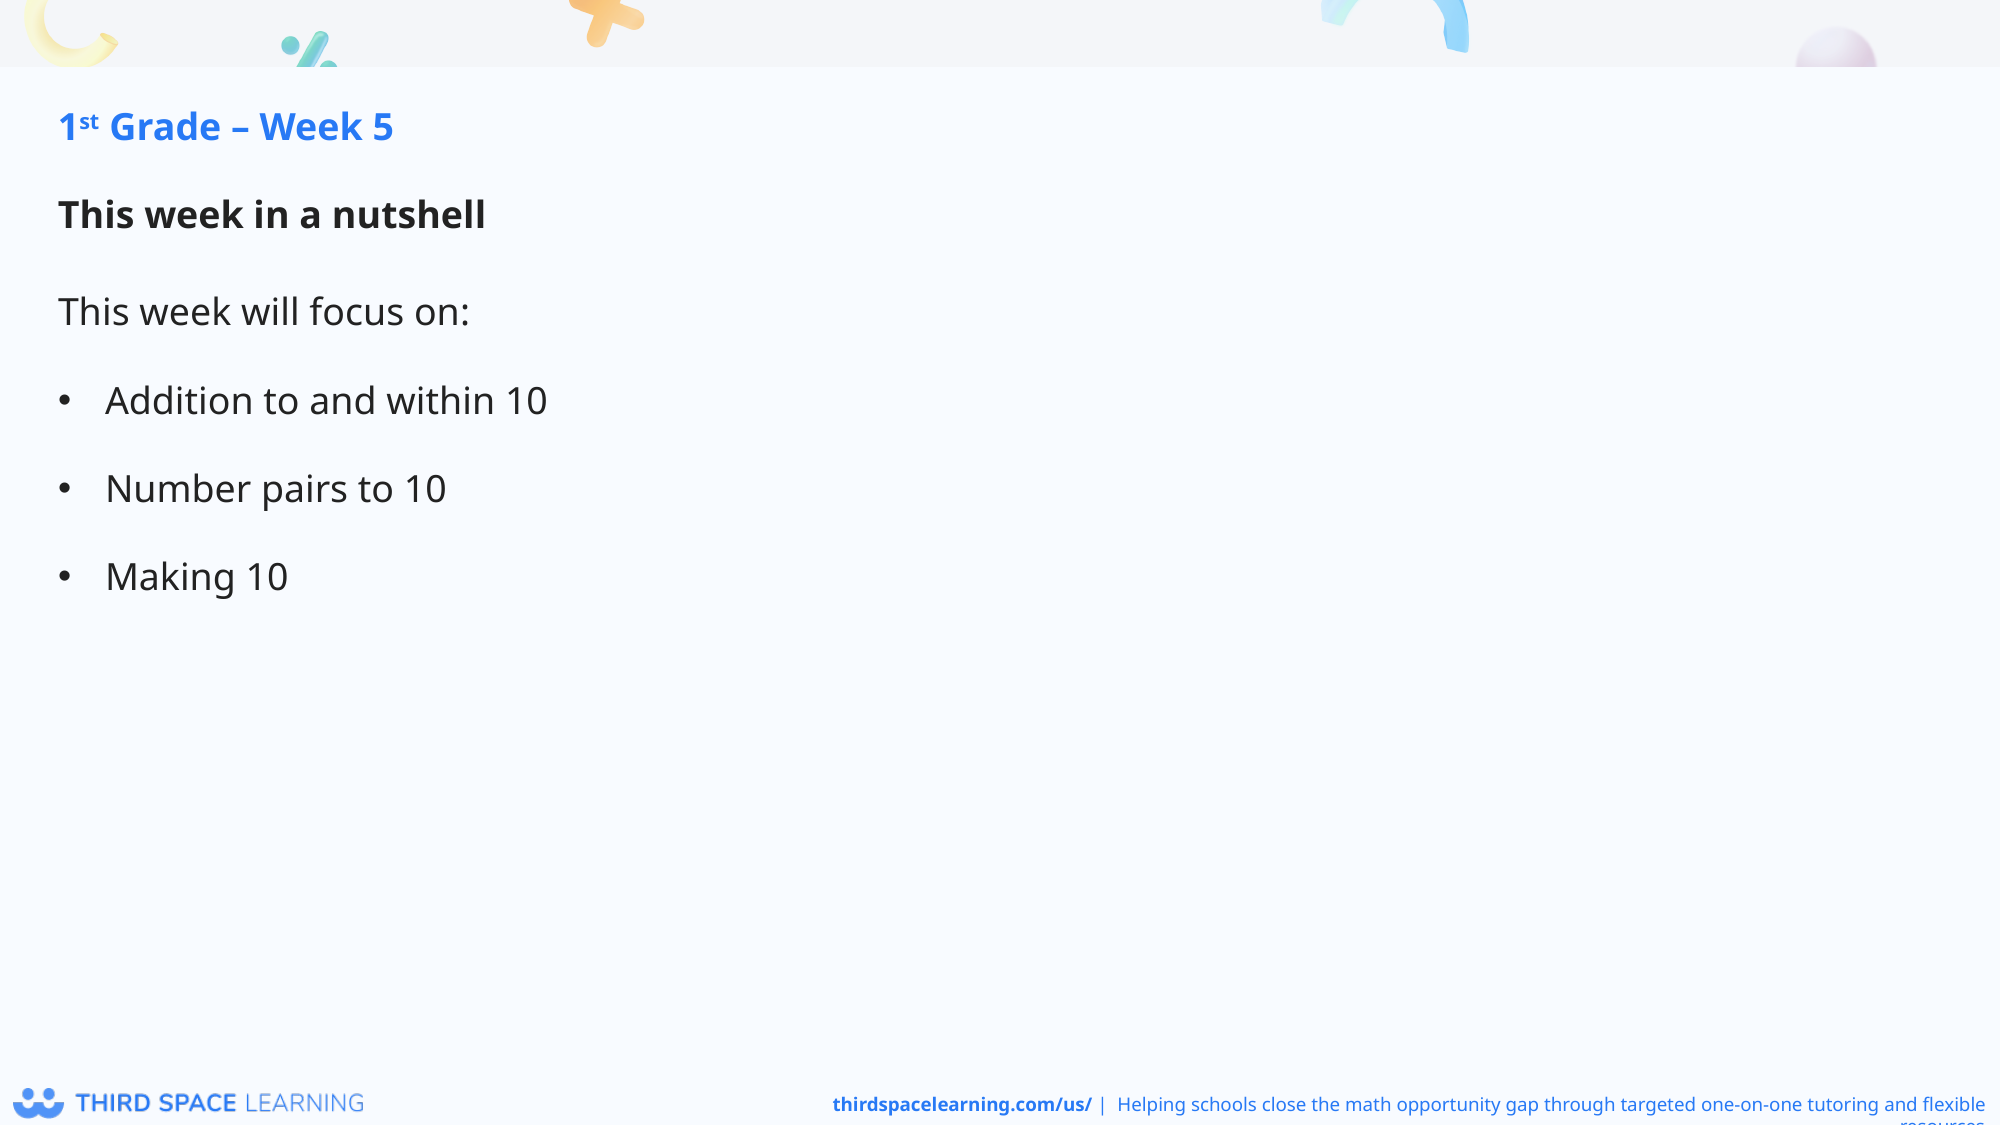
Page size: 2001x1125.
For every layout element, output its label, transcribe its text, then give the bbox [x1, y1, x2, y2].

picture [13, 1088, 365, 1119]
list This week will focus on: Addition to and within 10 Number pairs to 10 Making 10 [43, 259, 1969, 1074]
text_box 1st Grade – Week 5 This week in a nutshell [43, 73, 1969, 259]
picture [0, 0, 2000, 67]
